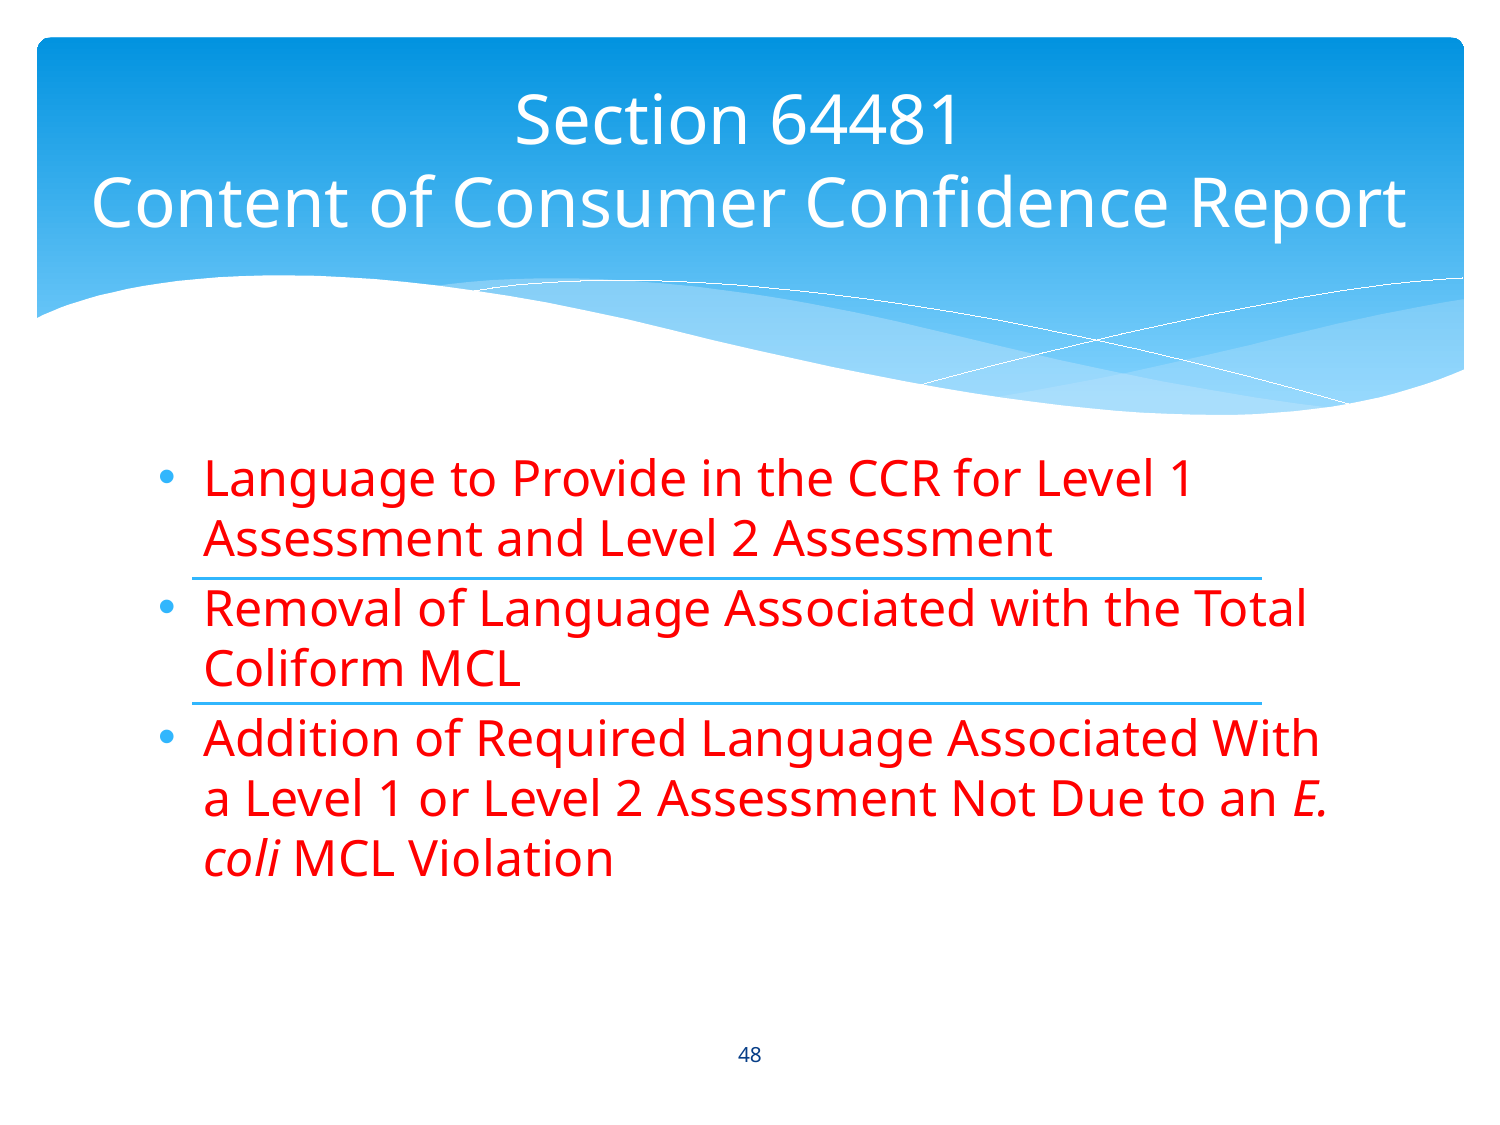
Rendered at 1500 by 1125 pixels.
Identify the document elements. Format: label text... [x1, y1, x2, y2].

list Language to Provide in the CCR for Level 1 Assessment and Level 2 Assessment Removal of Language Associated with the Total Coliform MCL Addition of Required Language Associated With a Level 1 or Level 2 Assessment Not Due to an E. coli MCL Violation [143, 438, 1359, 1005]
slide_number 48 [654, 1025, 846, 1086]
title Section 64481 Content of Consumer Confidence Report [75, 55, 1425, 261]
